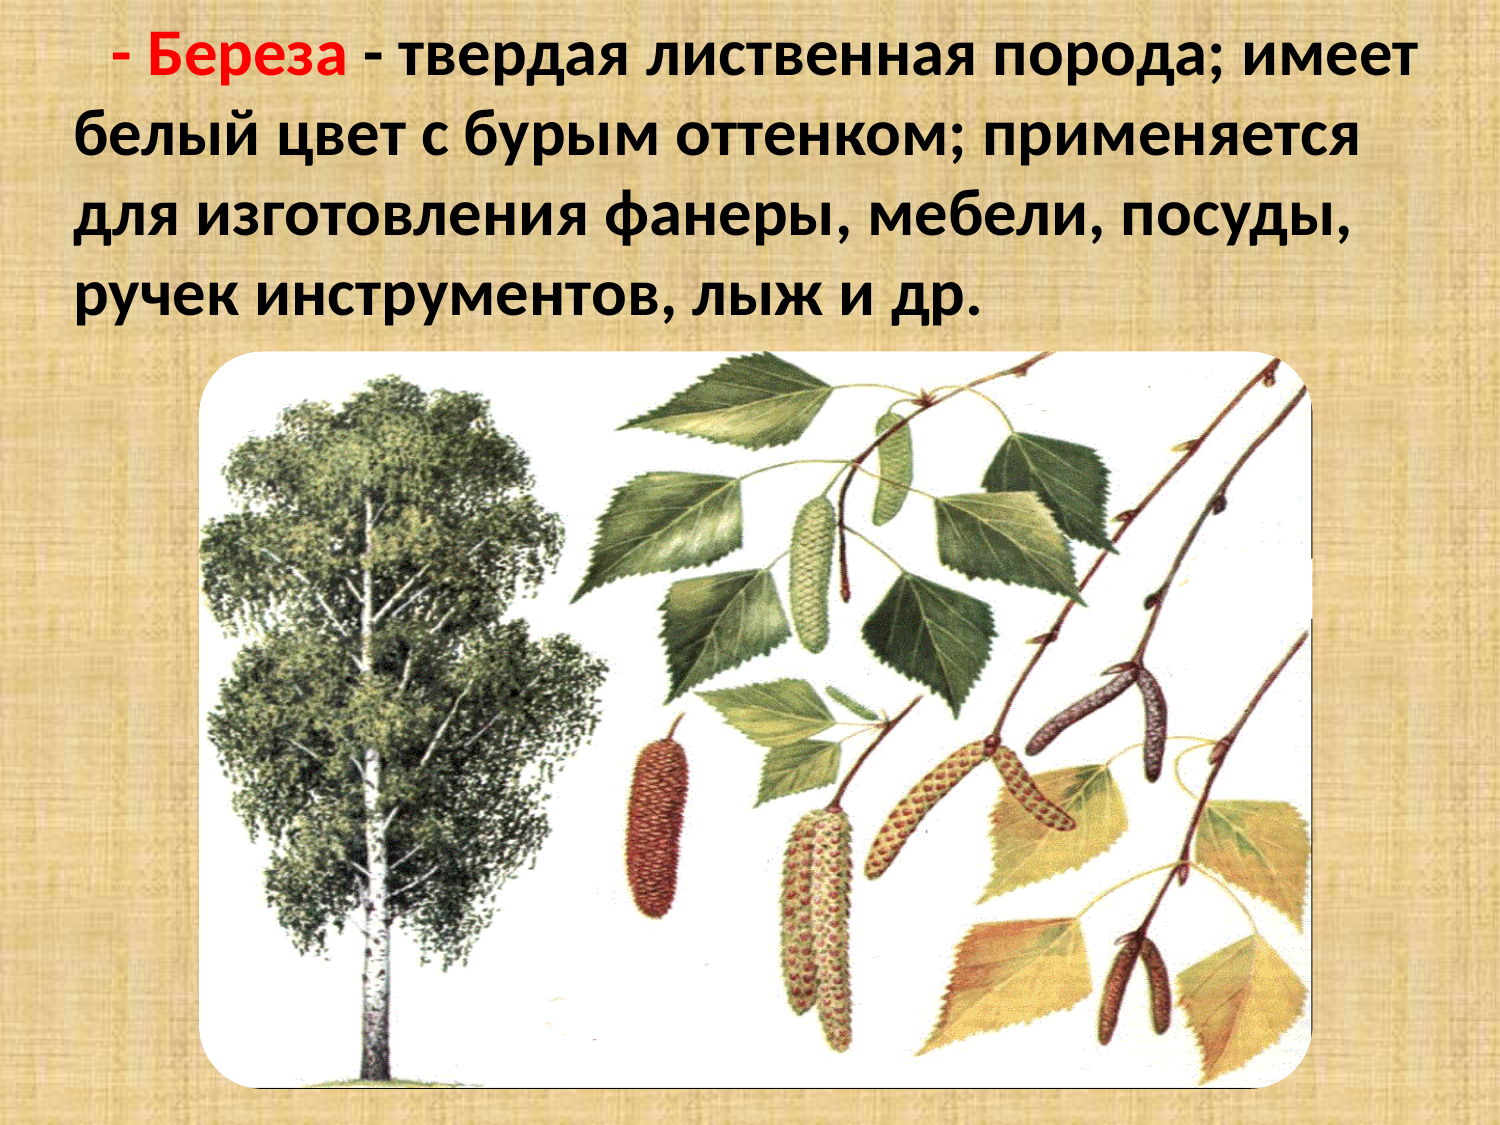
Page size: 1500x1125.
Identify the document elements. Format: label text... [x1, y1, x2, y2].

picture [0, 0, 1500, 1125]
text_box - Береза - твердая лиственная порода; имеет белый цвет с бурым оттенком; применяется для изготовления фанеры, мебели, посуды, ручек инструментов, лыж и др. [58, 1, 1442, 337]
